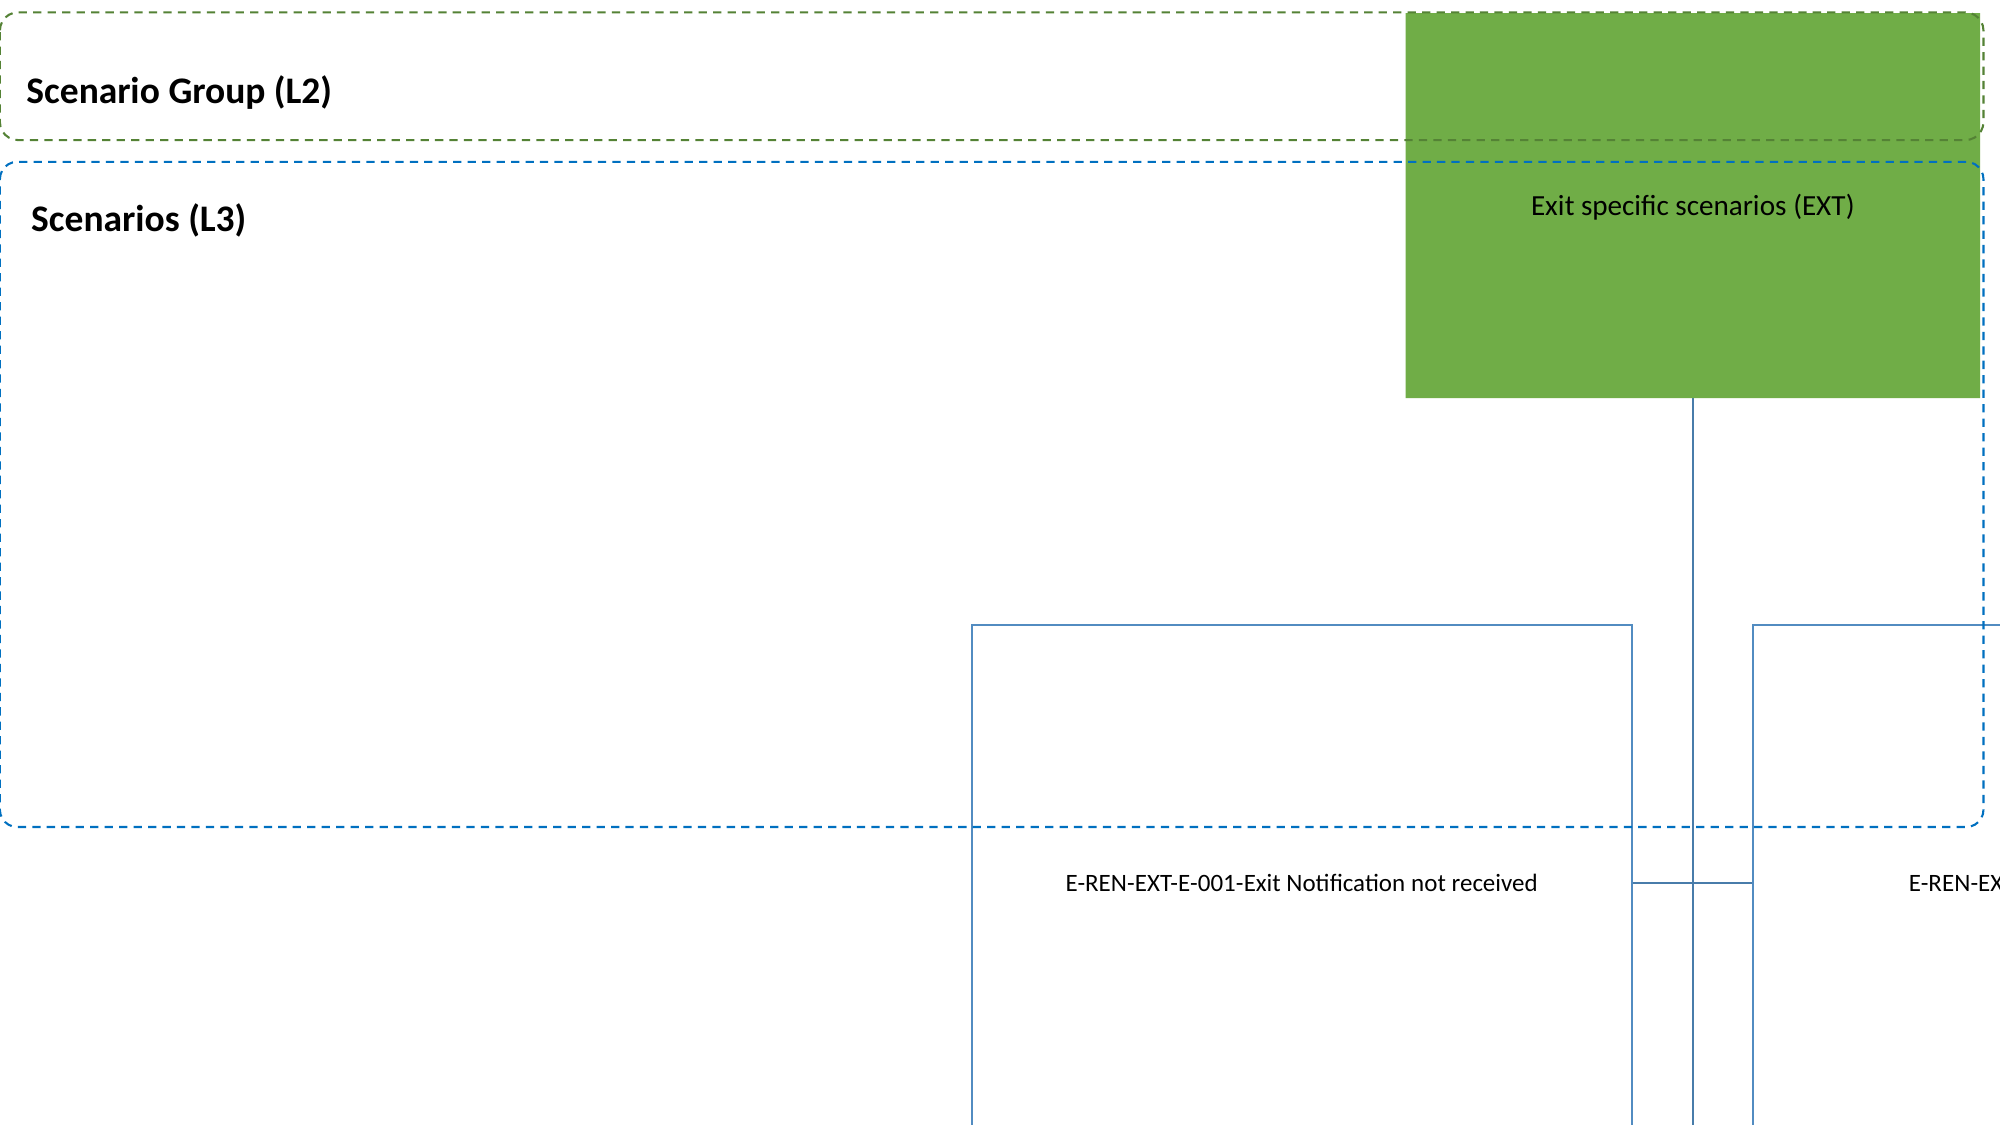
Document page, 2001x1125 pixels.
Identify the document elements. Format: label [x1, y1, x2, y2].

text_box [0, 12, 1984, 827]
